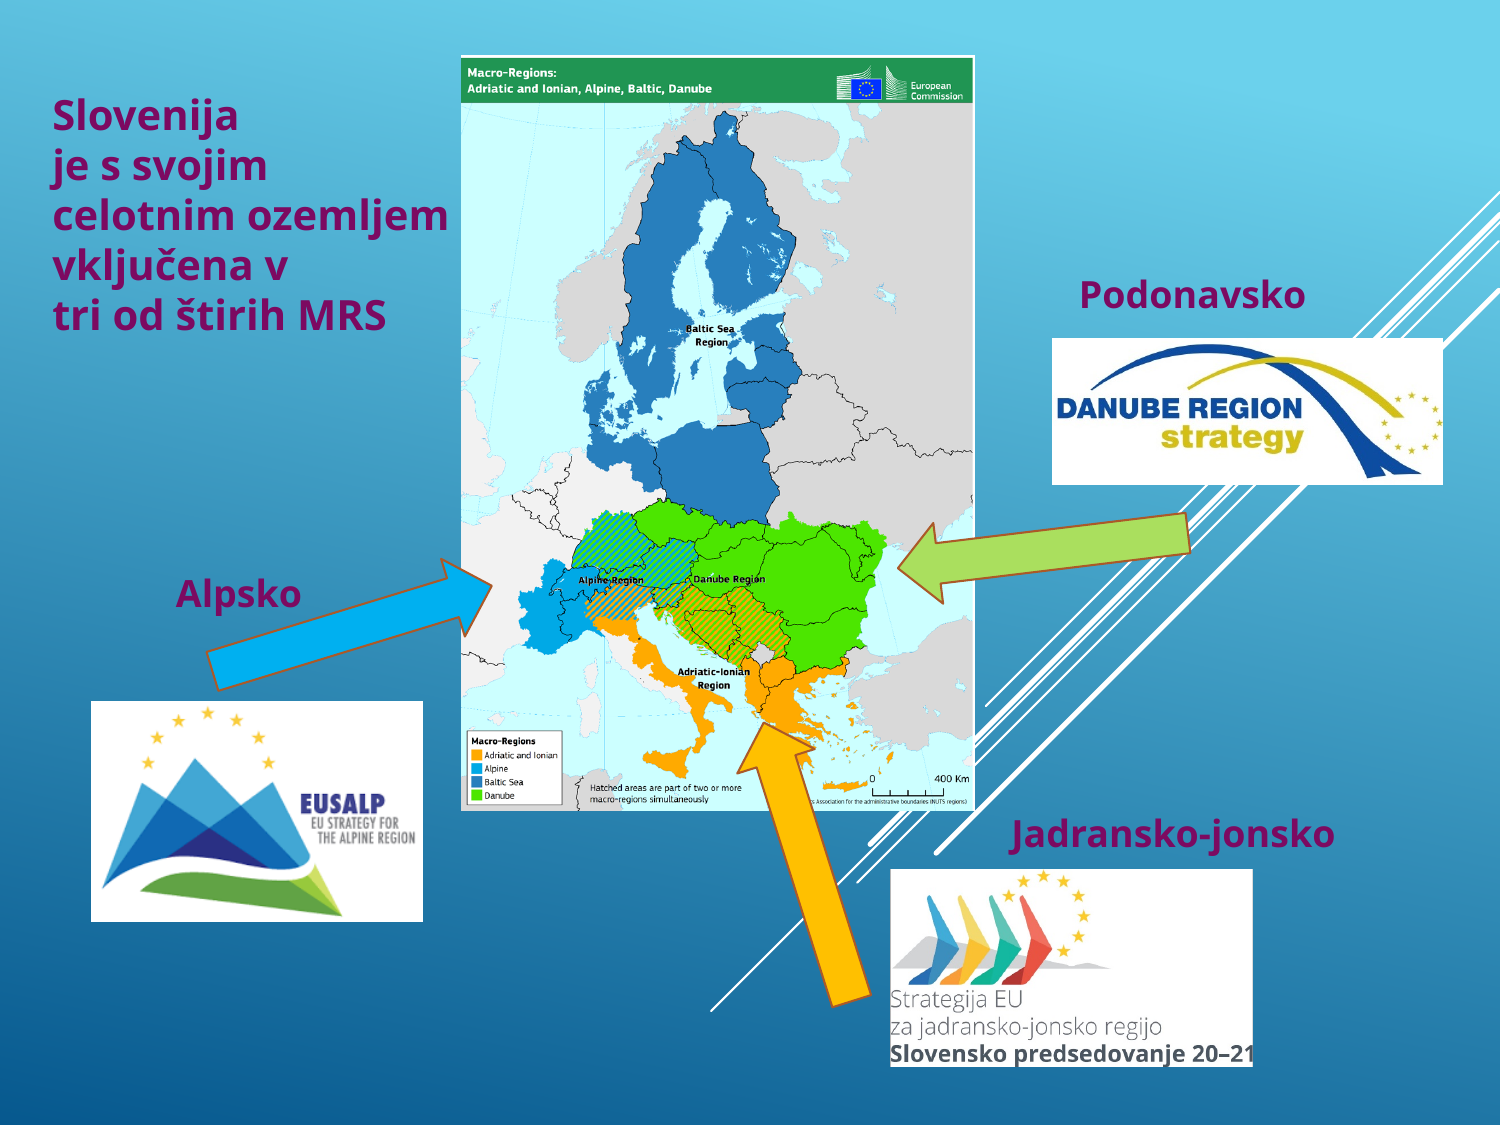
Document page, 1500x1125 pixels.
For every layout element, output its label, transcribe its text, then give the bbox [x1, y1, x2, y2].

text_box [78, 365, 804, 922]
text_box [815, 365, 1447, 922]
text_box Podonavsko [1064, 263, 1322, 324]
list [461, 55, 975, 812]
text_box [205, 557, 461, 692]
picture [890, 869, 1253, 1067]
text_box Jadransko-jonsko [996, 802, 1352, 863]
text_box [975, 511, 1192, 581]
text_box [1106, 1067, 1138, 1076]
text_box Alpsko [161, 562, 318, 623]
picture [1051, 338, 1443, 485]
text_box [769, 812, 873, 1009]
picture [91, 701, 423, 922]
text_box Slovenija je s svojim celotnim ozemljem vključena v tri od štirih MRS [37, 81, 461, 347]
